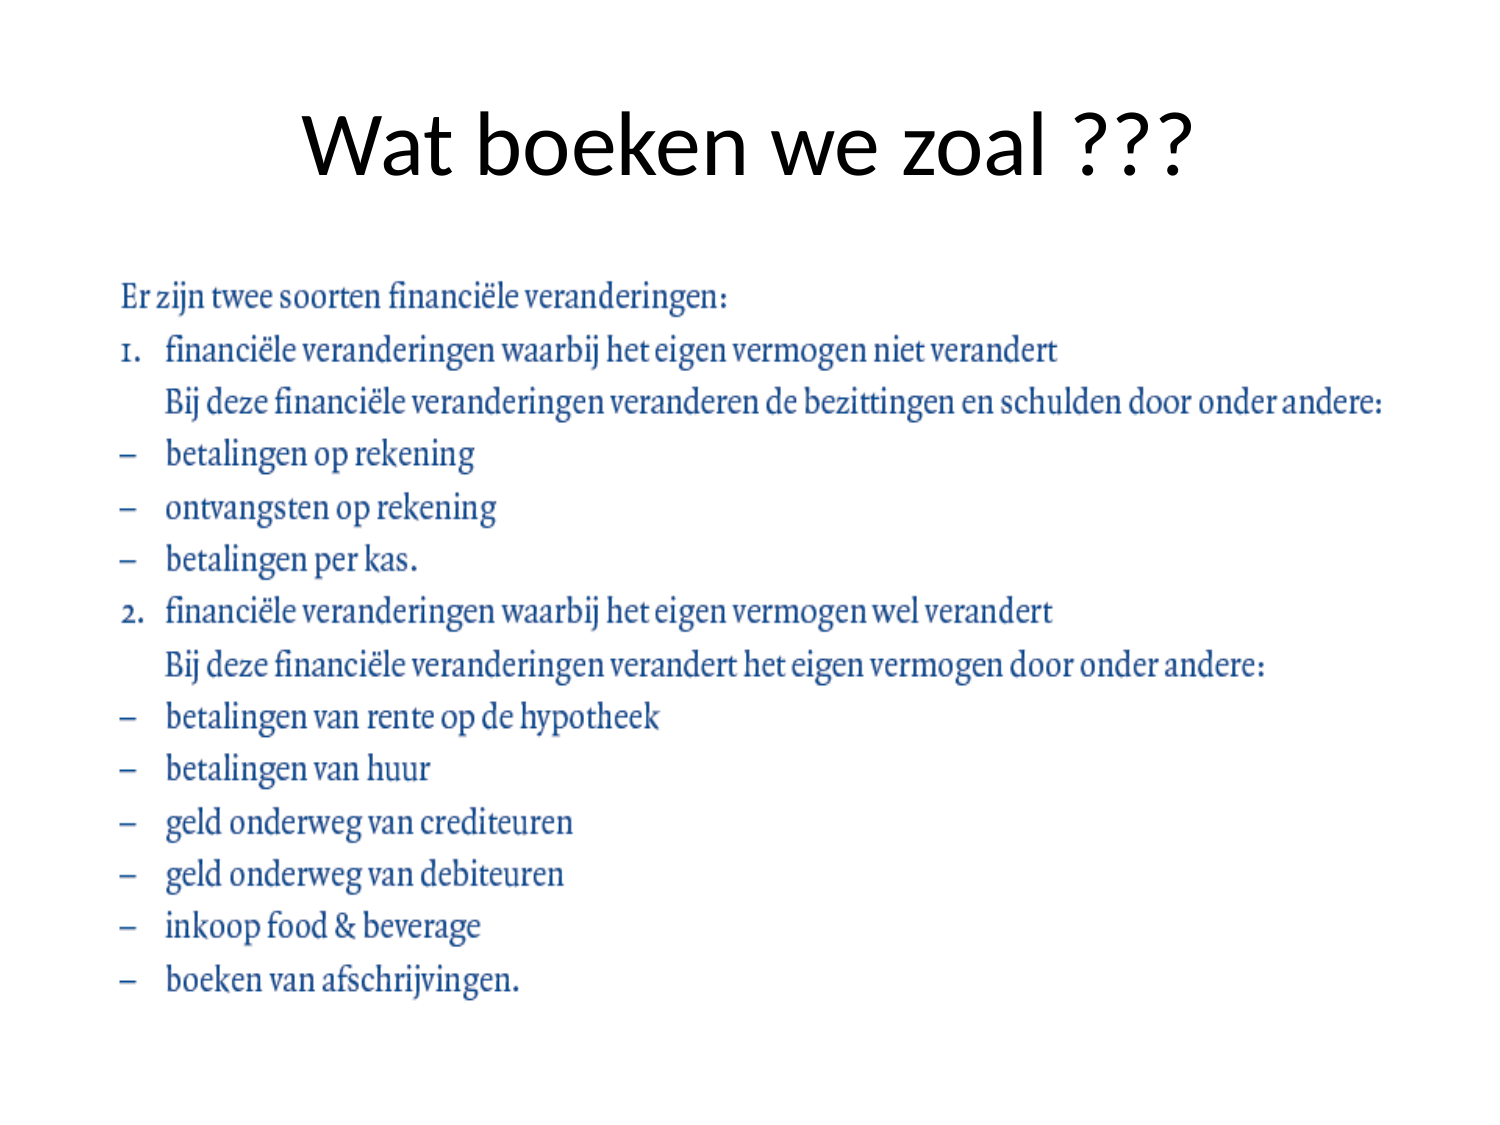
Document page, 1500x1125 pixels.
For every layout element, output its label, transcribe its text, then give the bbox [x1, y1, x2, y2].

picture [111, 278, 1418, 1015]
title Wat boeken we zoal ??? [75, 45, 1425, 233]
